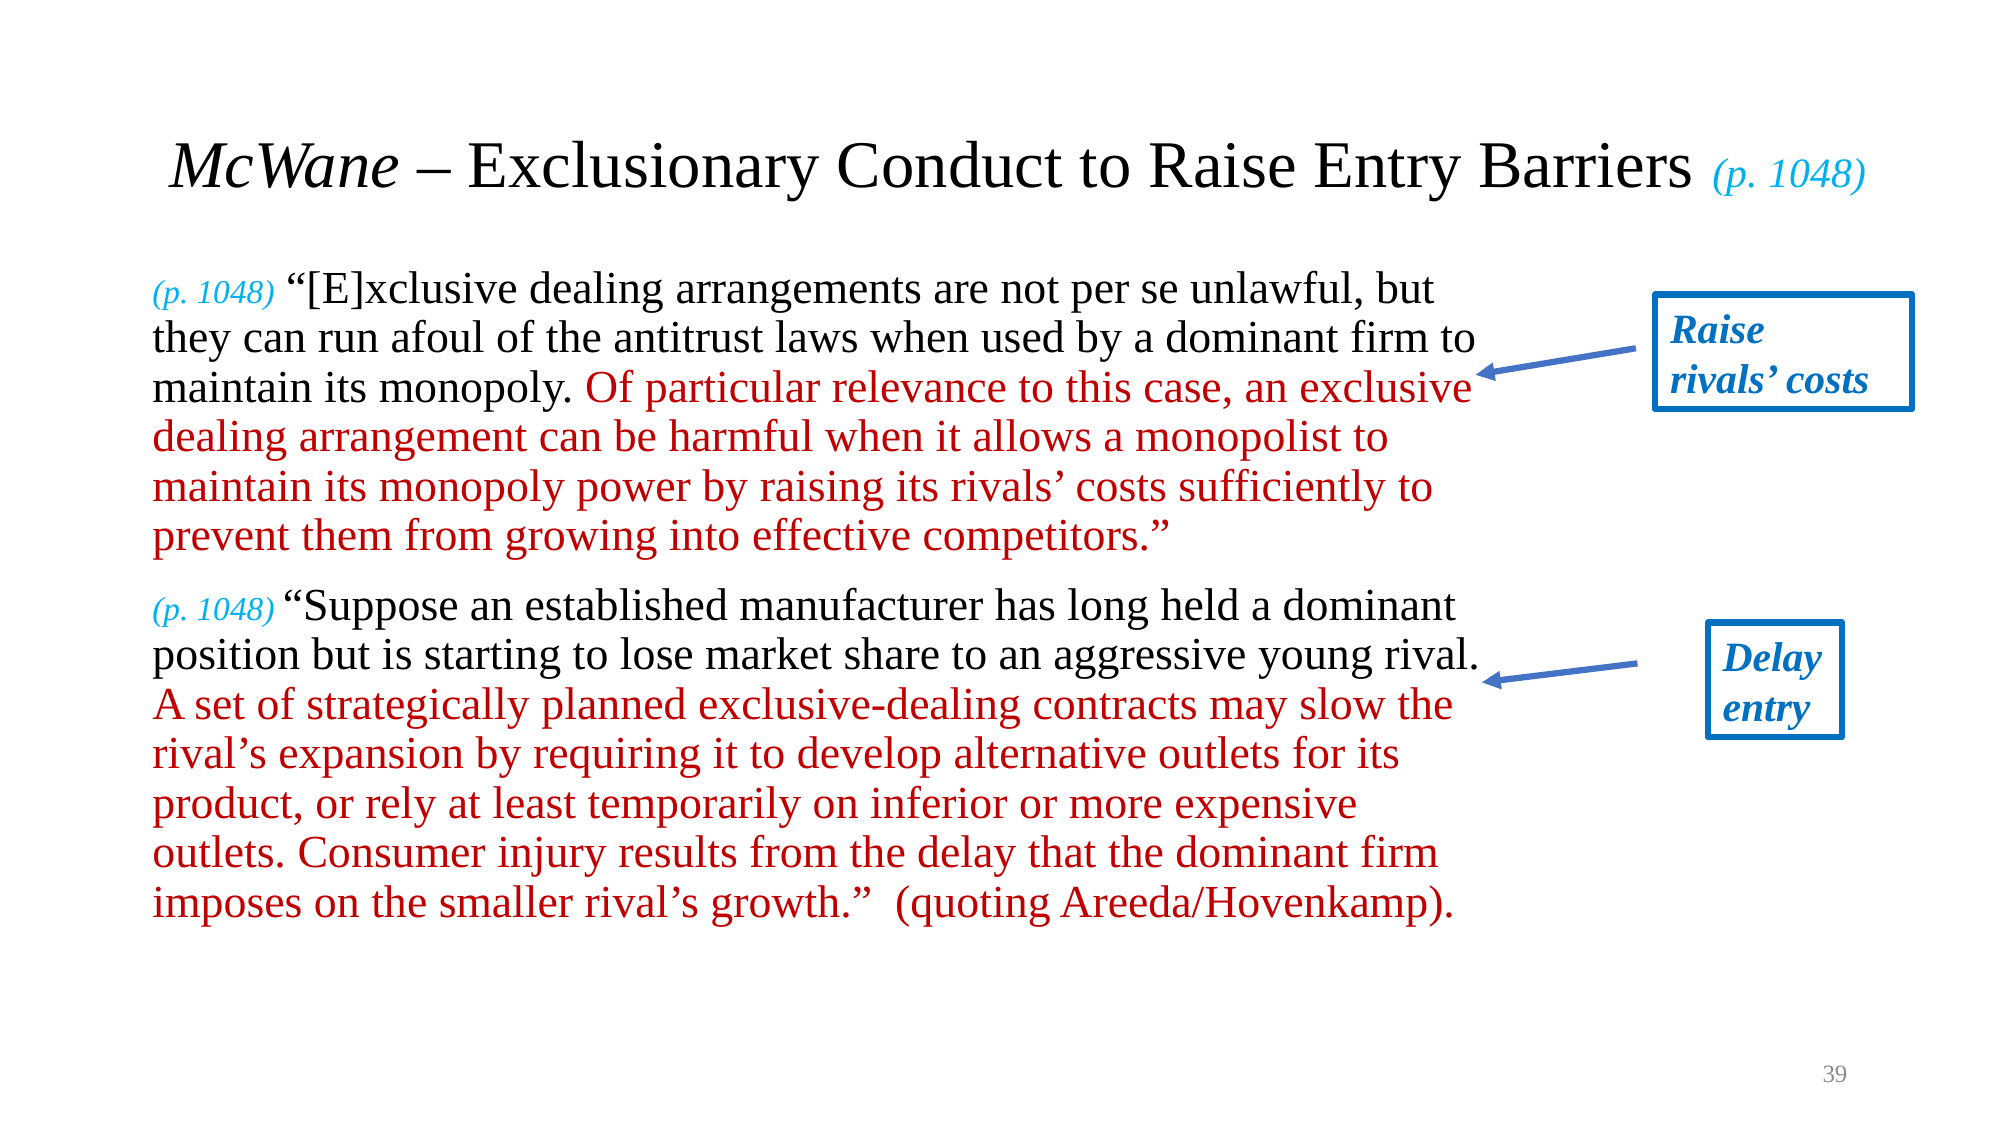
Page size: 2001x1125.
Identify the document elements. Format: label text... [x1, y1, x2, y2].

list (p. 1048) “[E]xclusive dealing arrangements are not per se unlawful, but they can run afoul of the antitrust laws when used by a dominant firm to maintain its monopoly. Of particular relevance to this case, an exclusive dealing arrangement can be harmful when it allows a monopolist to maintain its monopoly power by raising its rivals’ costs sufficiently to prevent them from growing into effective competitors.” (p. 1048) “Suppose an established manufacturer has long held a dominant position but is starting to lose market share to an aggressive young rival. A set of strategically planned exclusive-dealing contracts may slow the rival’s expansion by requiring it to develop alternative outlets for its product, or rely at least temporarily on inferior or more expensive outlets. Consumer injury results from the delay that the dominant firm imposes on the smaller rival’s growth.” (quoting Areeda/Hovenkamp). [137, 256, 1511, 1103]
slide_number 39 [1412, 1042, 1863, 1103]
title McWane – Exclusionary Conduct to Raise Entry Barriers (p. 1048) [137, 56, 1945, 275]
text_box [1482, 663, 1638, 683]
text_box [1475, 348, 1636, 375]
text_box Delay entry [1707, 622, 1843, 738]
text_box Raise rivals’ costs [1655, 294, 1912, 410]
